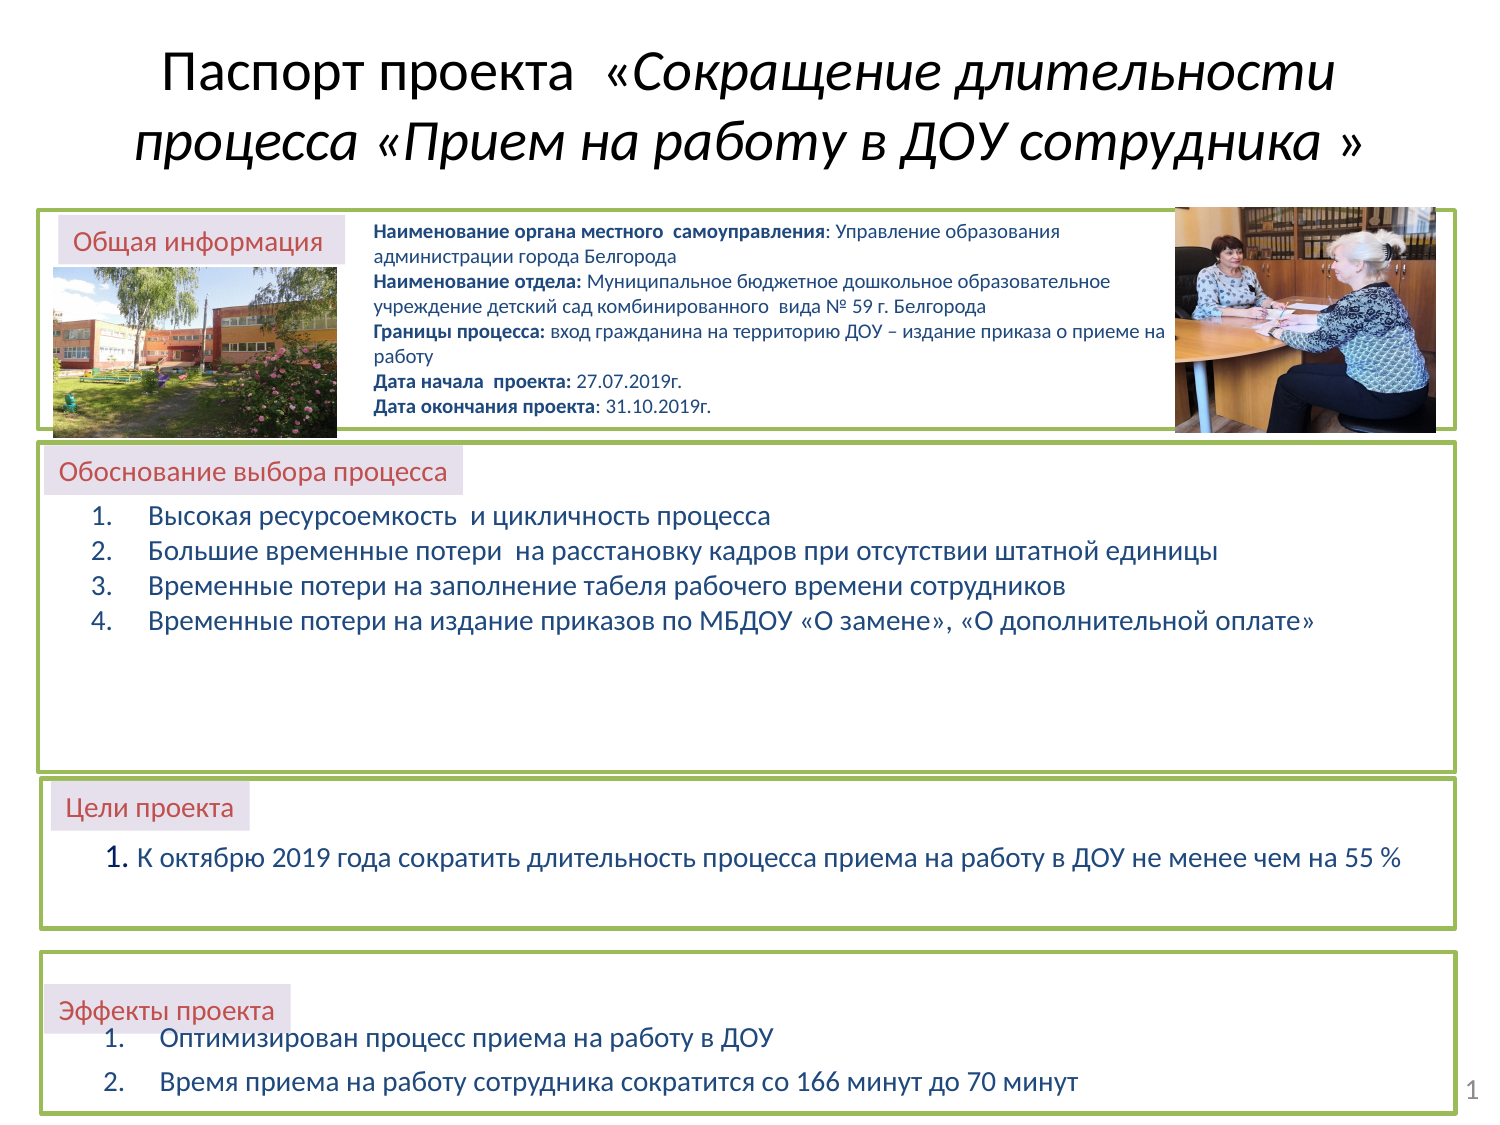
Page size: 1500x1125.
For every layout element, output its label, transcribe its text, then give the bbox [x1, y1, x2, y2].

text_box Высокая ресурсоемкость и цикличность процесса Большие временные потери на расстановку кадров при отсутствии штатной единицы Временные потери на заполнение табеля рабочего времени сотрудников Временные потери на издание приказов по МБДОУ «О замене», «О дополнительной оплате» [76, 488, 1441, 714]
text_box Цели проекта [50, 780, 250, 831]
picture [1174, 207, 1436, 433]
text_box Наименование органа местного самоуправления: Управление образования администрации города Белгорода Наименование отдела: Муниципальное бюджетное дошкольное образовательное учреждение детский сад комбинированного вида № 59 г. Белгорода Границы процесса: вход гражданина на территорию ДОУ – издание приказа о приеме на работу Дата начала проекта: 27.07.2019г. Дата окончания проекта: 31.10.2019г. [358, 210, 1199, 450]
text_box [39, 950, 1458, 1116]
text_box Эффекты проекта [43, 984, 291, 1034]
text_box [1437, 208, 1457, 431]
text_box Обоснование выбора процесса [44, 445, 463, 495]
picture [52, 266, 337, 438]
text_box [36, 208, 1172, 431]
title Паспорт проекта «Сокращение длительности процесса «Прием на работу в ДОУ сотрудника » [39, 66, 1460, 139]
text_box Общая информация [58, 214, 346, 265]
slide_number 1 [1144, 1057, 1495, 1118]
text_box [36, 440, 1457, 774]
text_box Оптимизирован процесс приема на работу в ДОУ Время приема на работу сотрудника сократится со 166 минут до 70 минут [88, 1011, 1454, 1107]
text_box [39, 776, 1457, 931]
text_box 1. К октябрю 2019 года сократить длительность процесса приема на работу в ДОУ не менее чем на 55 % [89, 786, 1455, 917]
